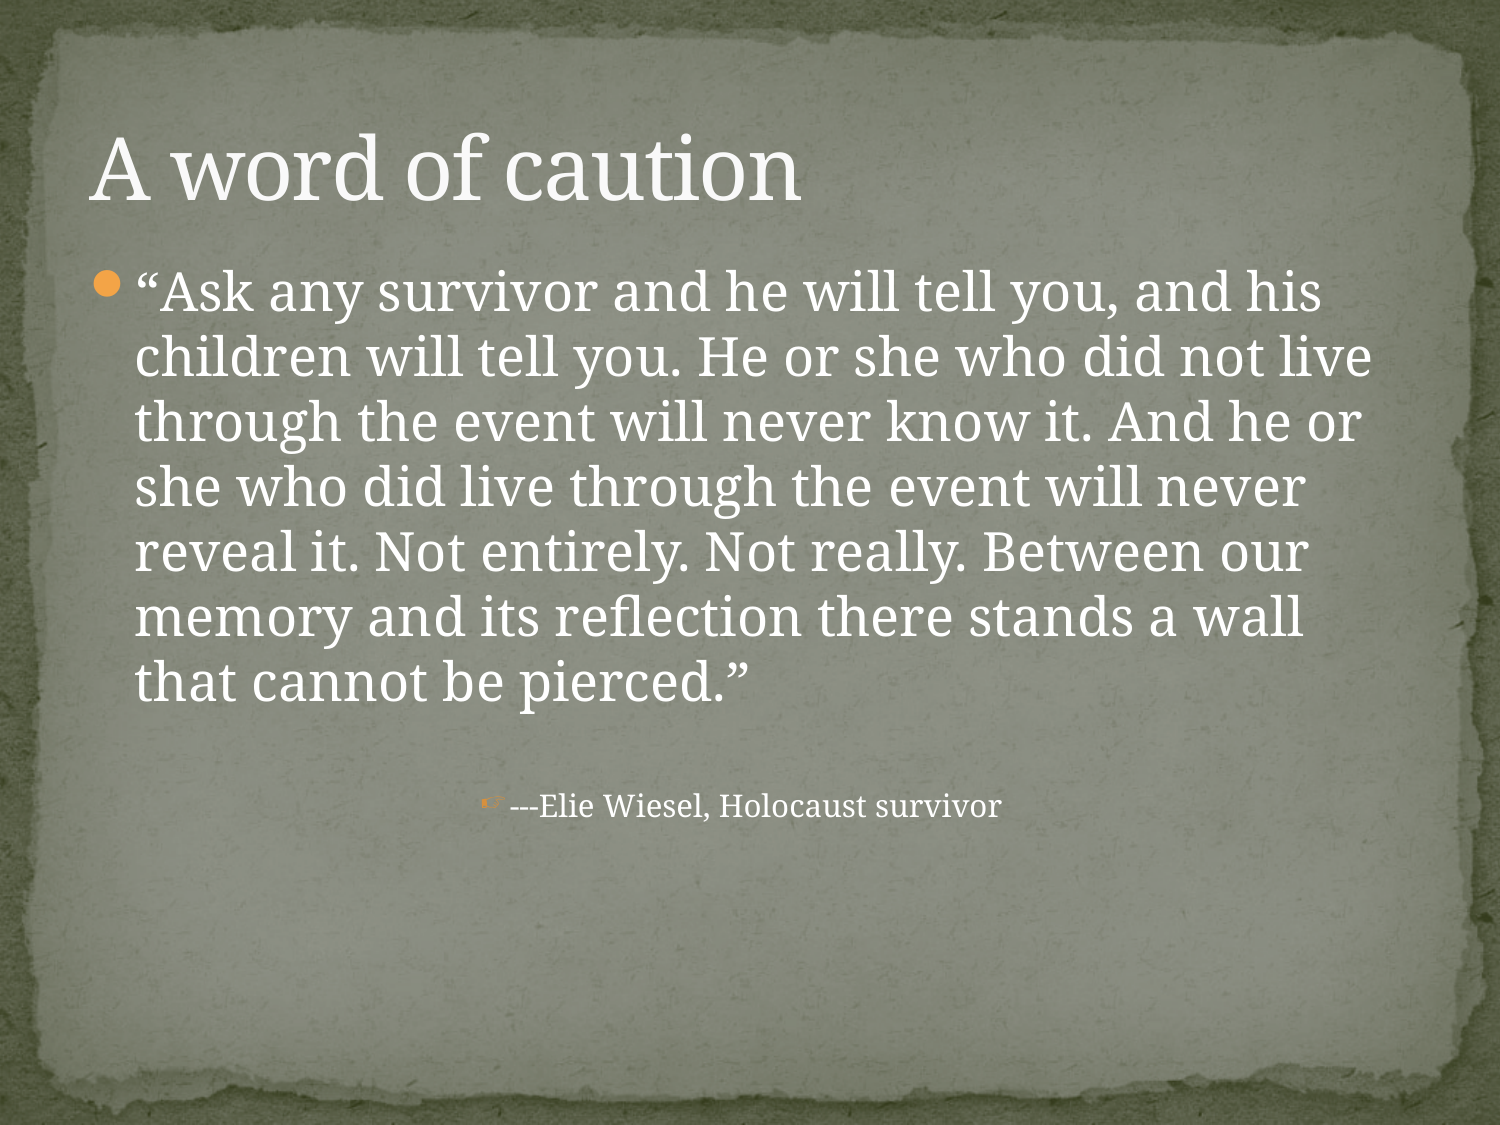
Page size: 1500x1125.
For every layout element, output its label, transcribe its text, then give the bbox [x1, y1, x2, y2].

list “Ask any survivor and he will tell you, and his children will tell you. He or she who did not live through the event will never know it. And he or she who did live through the event will never reveal it. Not entirely. Not really. Between our memory and its reflection there stands a wall that cannot be pierced.” ---Elie Wiesel, Holocaust survivor [75, 249, 1425, 1000]
title A word of caution [74, 24, 1425, 225]
